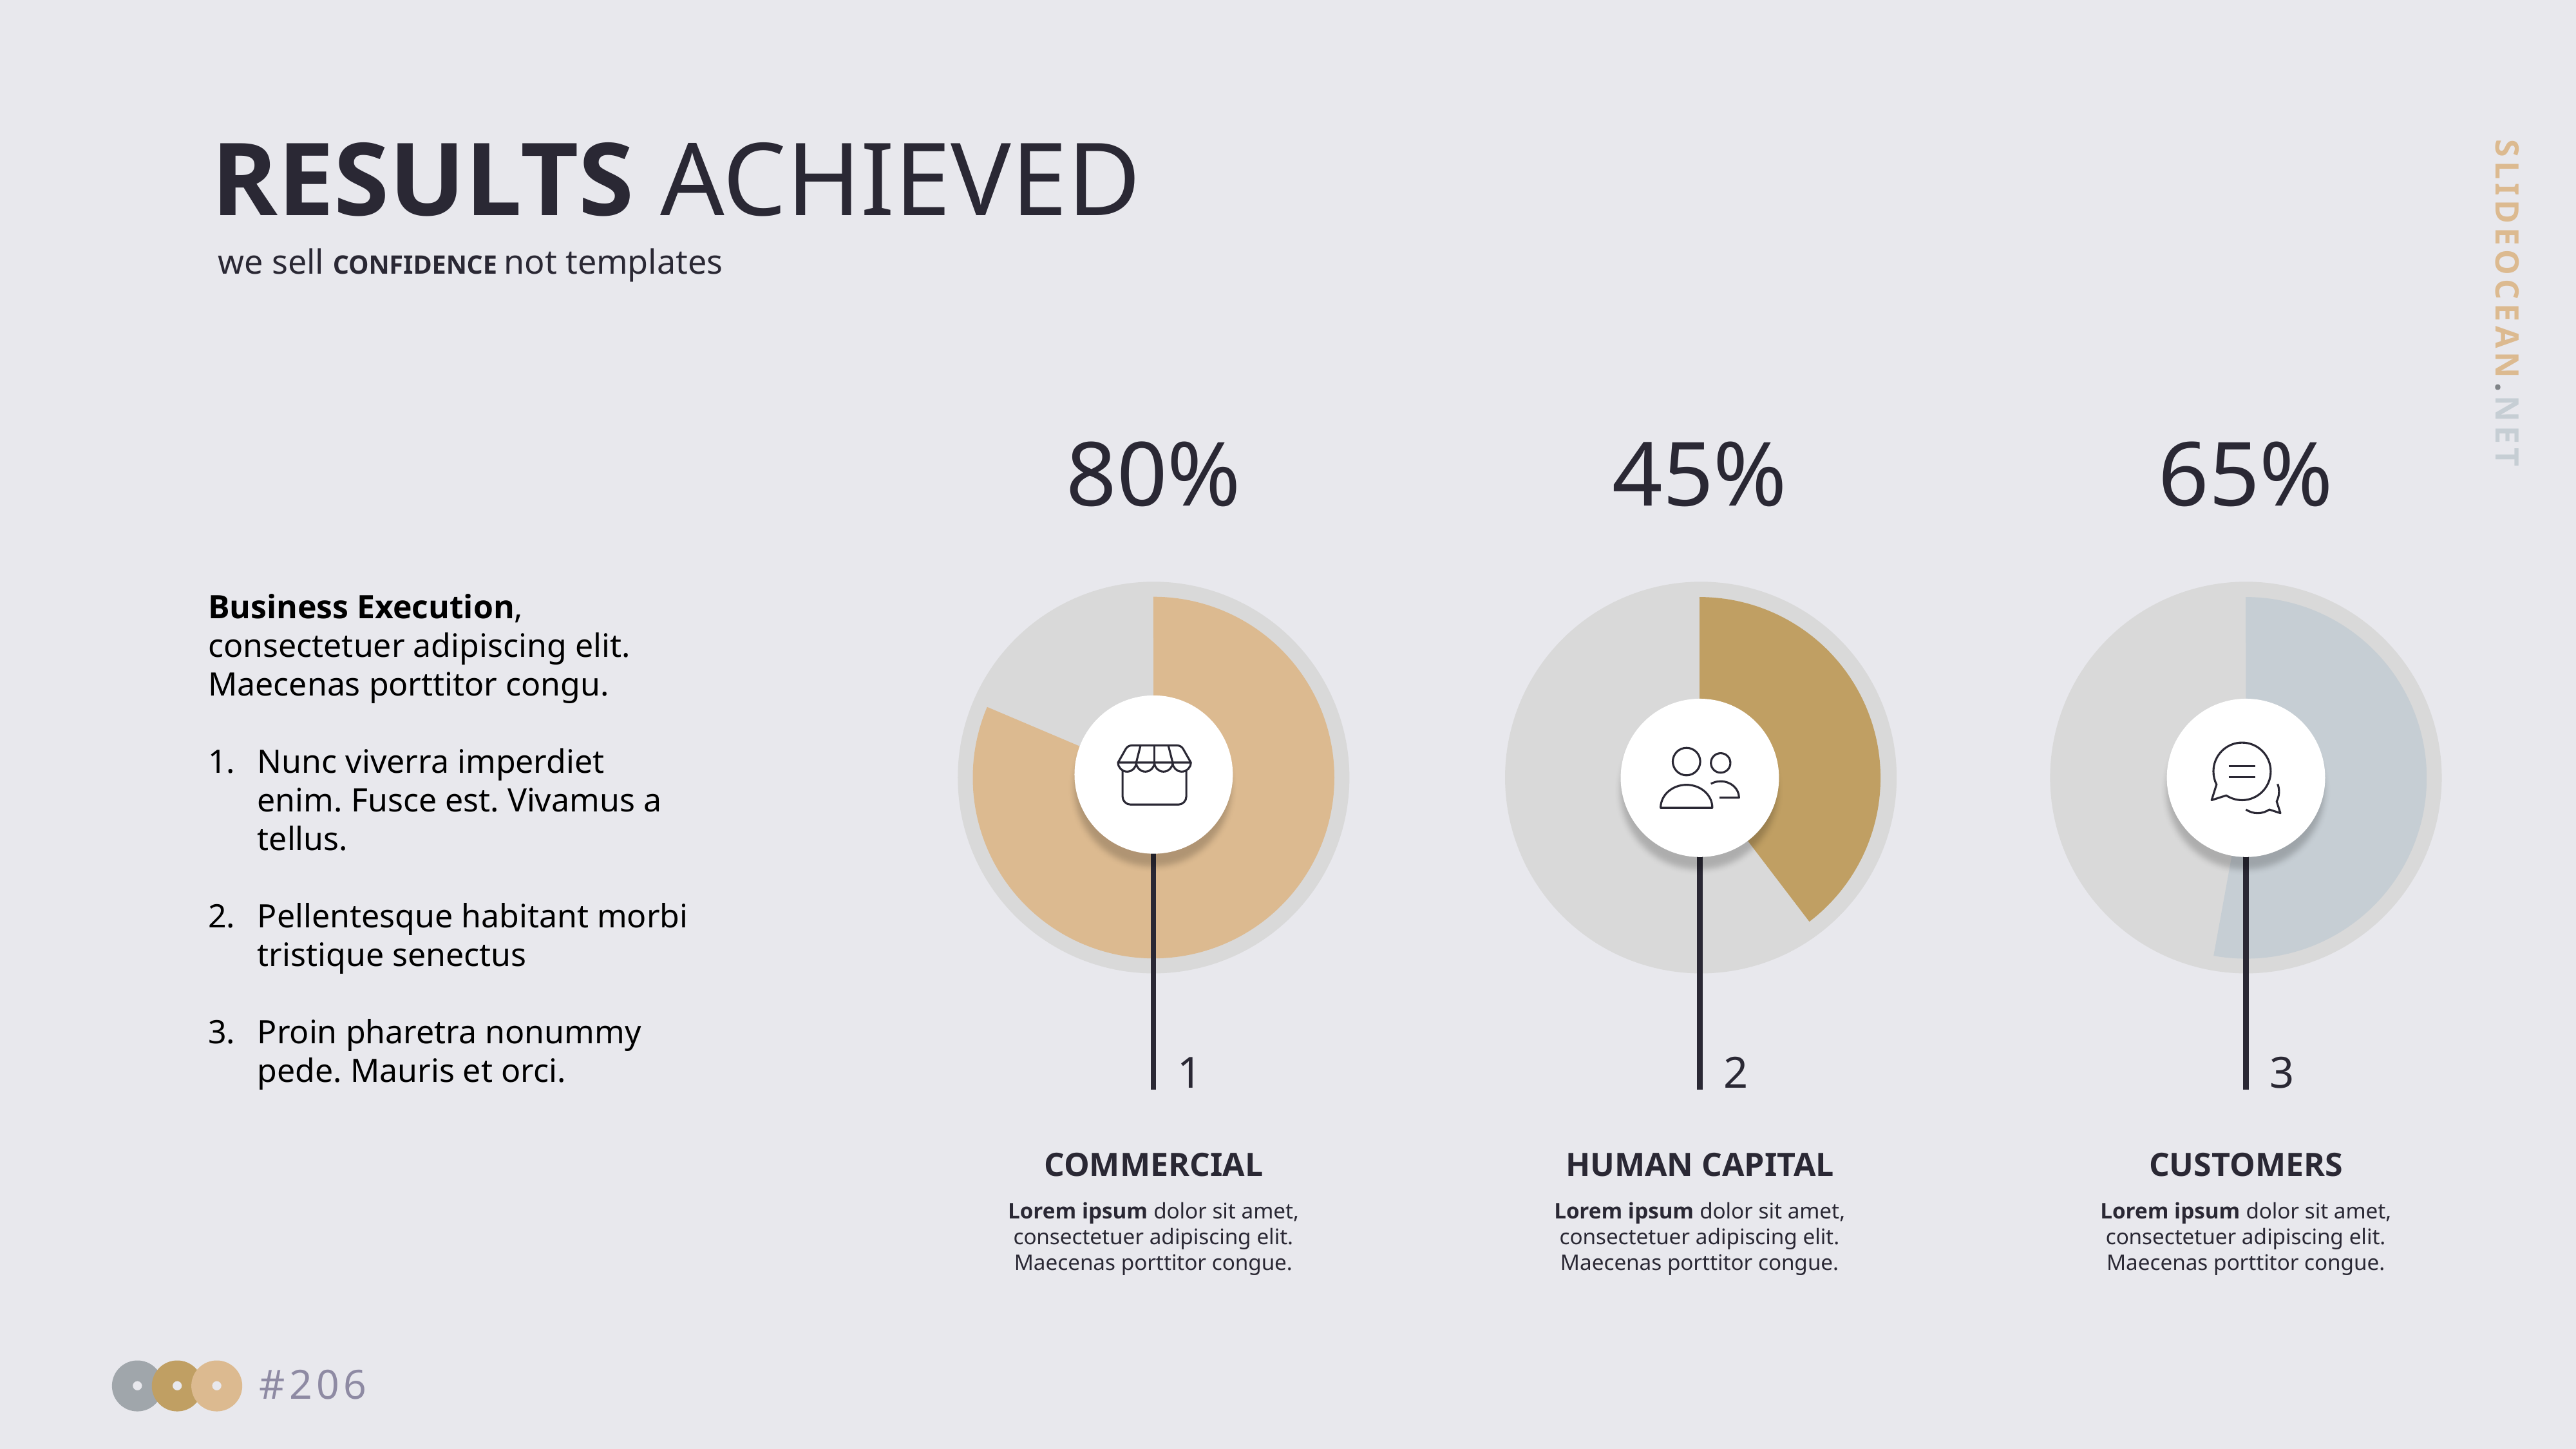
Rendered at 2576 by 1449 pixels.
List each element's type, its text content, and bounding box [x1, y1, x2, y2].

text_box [2076, 1139, 2416, 1281]
text_box Business Execution, consectetuer adipiscing elit. Maecenas porttitor congu. Nunc viverra imperdiet enim. Fusce est. Vivamus a tellus. Pellentesque habitant morbi tristique senectus Proin pharetra nonummy pede. Mauris et orci. [198, 582, 707, 1133]
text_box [1620, 698, 1779, 1090]
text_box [2166, 698, 2325, 1090]
text_box 2 [1714, 1040, 1814, 1101]
text_box RESULTS ACHIEVED [202, 110, 1151, 241]
text_box 45% [1547, 412, 1853, 529]
text_box #206 [259, 1359, 402, 1408]
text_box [984, 1139, 1323, 1281]
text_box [957, 581, 1350, 974]
text_box 65% [2093, 412, 2399, 529]
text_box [1074, 695, 1233, 1090]
text_box 3 [2260, 1040, 2360, 1101]
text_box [1530, 1139, 1870, 1281]
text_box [1504, 581, 1897, 974]
text_box 1 [1168, 1040, 1267, 1101]
text_box 80% [1001, 412, 1307, 529]
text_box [2049, 581, 2443, 974]
text_box we sell CONFIDENCE not templates [208, 241, 733, 285]
